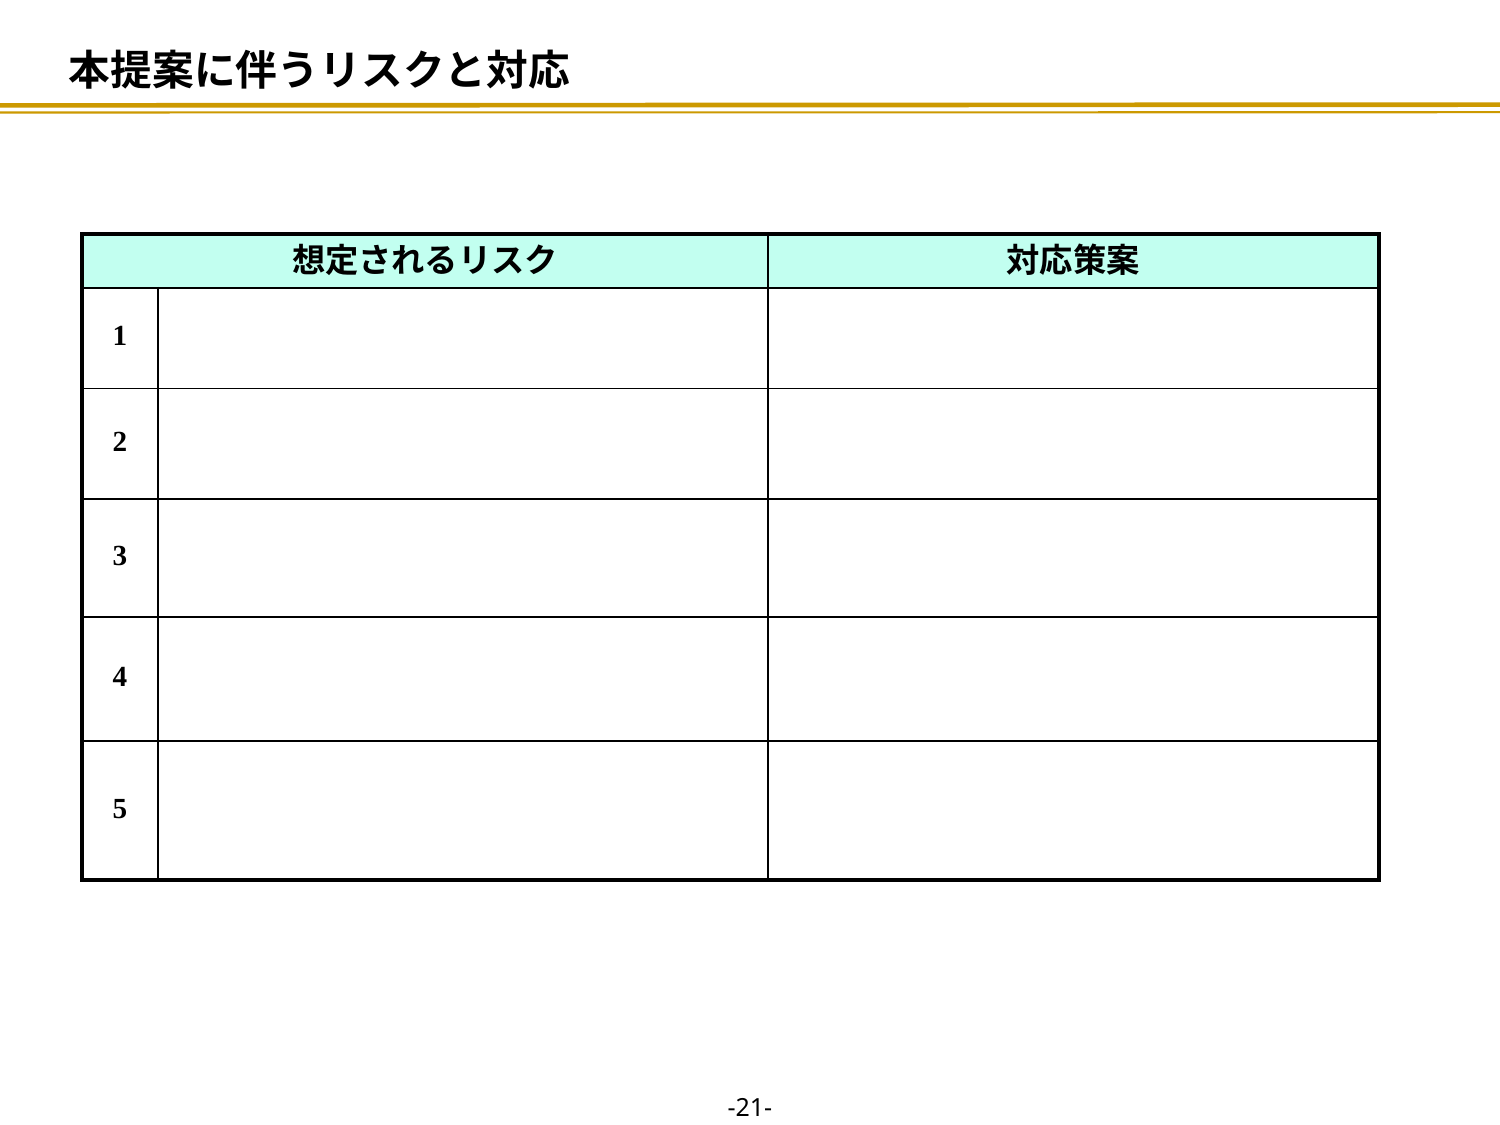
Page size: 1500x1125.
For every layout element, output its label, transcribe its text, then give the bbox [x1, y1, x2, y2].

table_header 想定されるリスク [84, 236, 767, 287]
table_cell [159, 289, 767, 388]
table_cell [769, 389, 1377, 498]
table_cell 5 [84, 742, 157, 878]
table_cell 2 [84, 389, 157, 498]
table_cell [159, 742, 767, 878]
table_header 対応策案 [769, 236, 1377, 287]
table_cell [769, 289, 1377, 388]
slide_number -20- [593, 1053, 907, 1110]
table_cell 4 [84, 618, 157, 740]
table_cell [159, 389, 767, 498]
table_cell [159, 500, 767, 616]
table_cell [159, 618, 767, 740]
table_cell [769, 500, 1377, 616]
table_cell [769, 742, 1377, 878]
table_cell [769, 618, 1377, 740]
title 本提案に伴うリスクと対応 [53, 12, 1330, 126]
table_cell 3 [84, 500, 157, 616]
table_cell 1 [84, 289, 157, 388]
